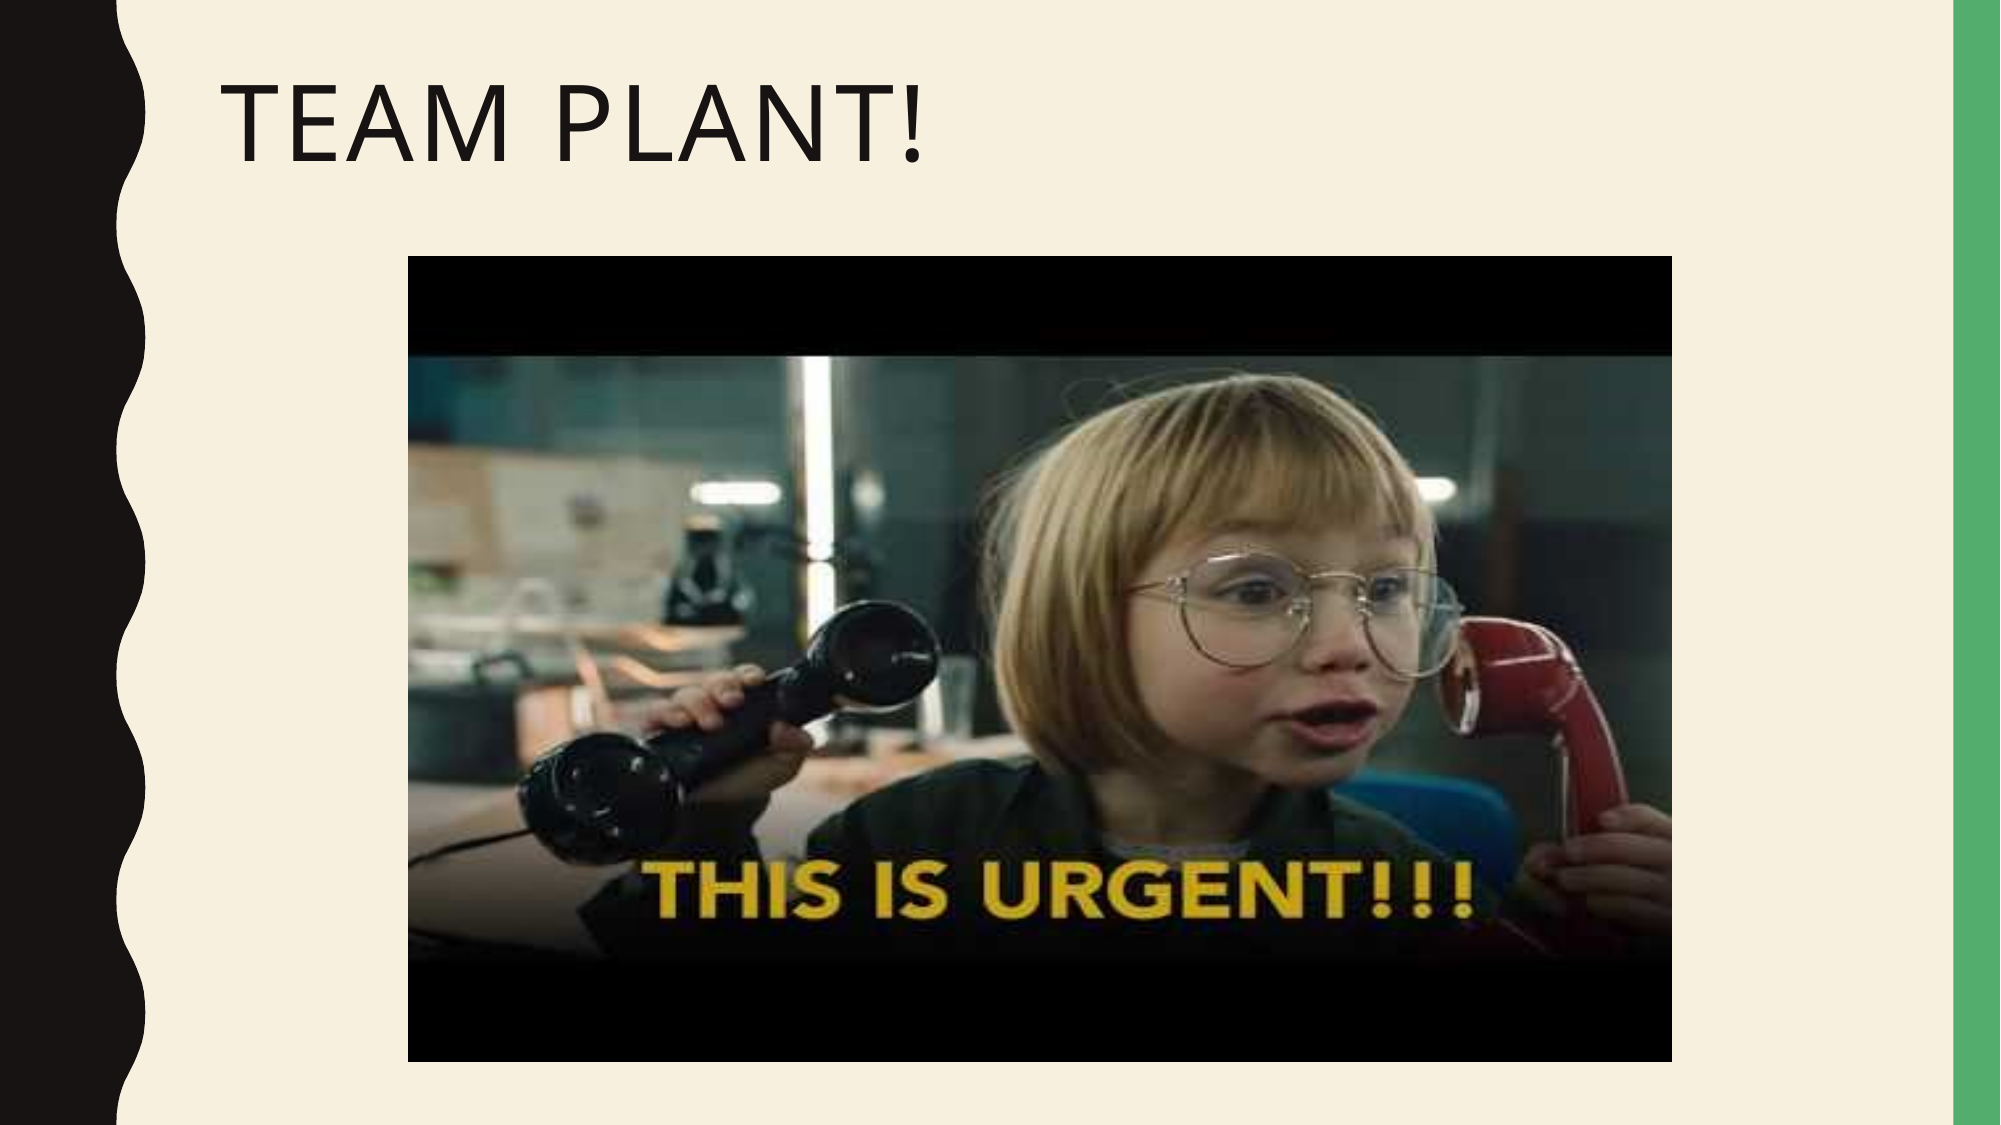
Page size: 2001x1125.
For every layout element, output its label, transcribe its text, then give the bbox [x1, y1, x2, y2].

title TEAM PLANT! [205, 62, 1875, 308]
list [407, 255, 1673, 1063]
